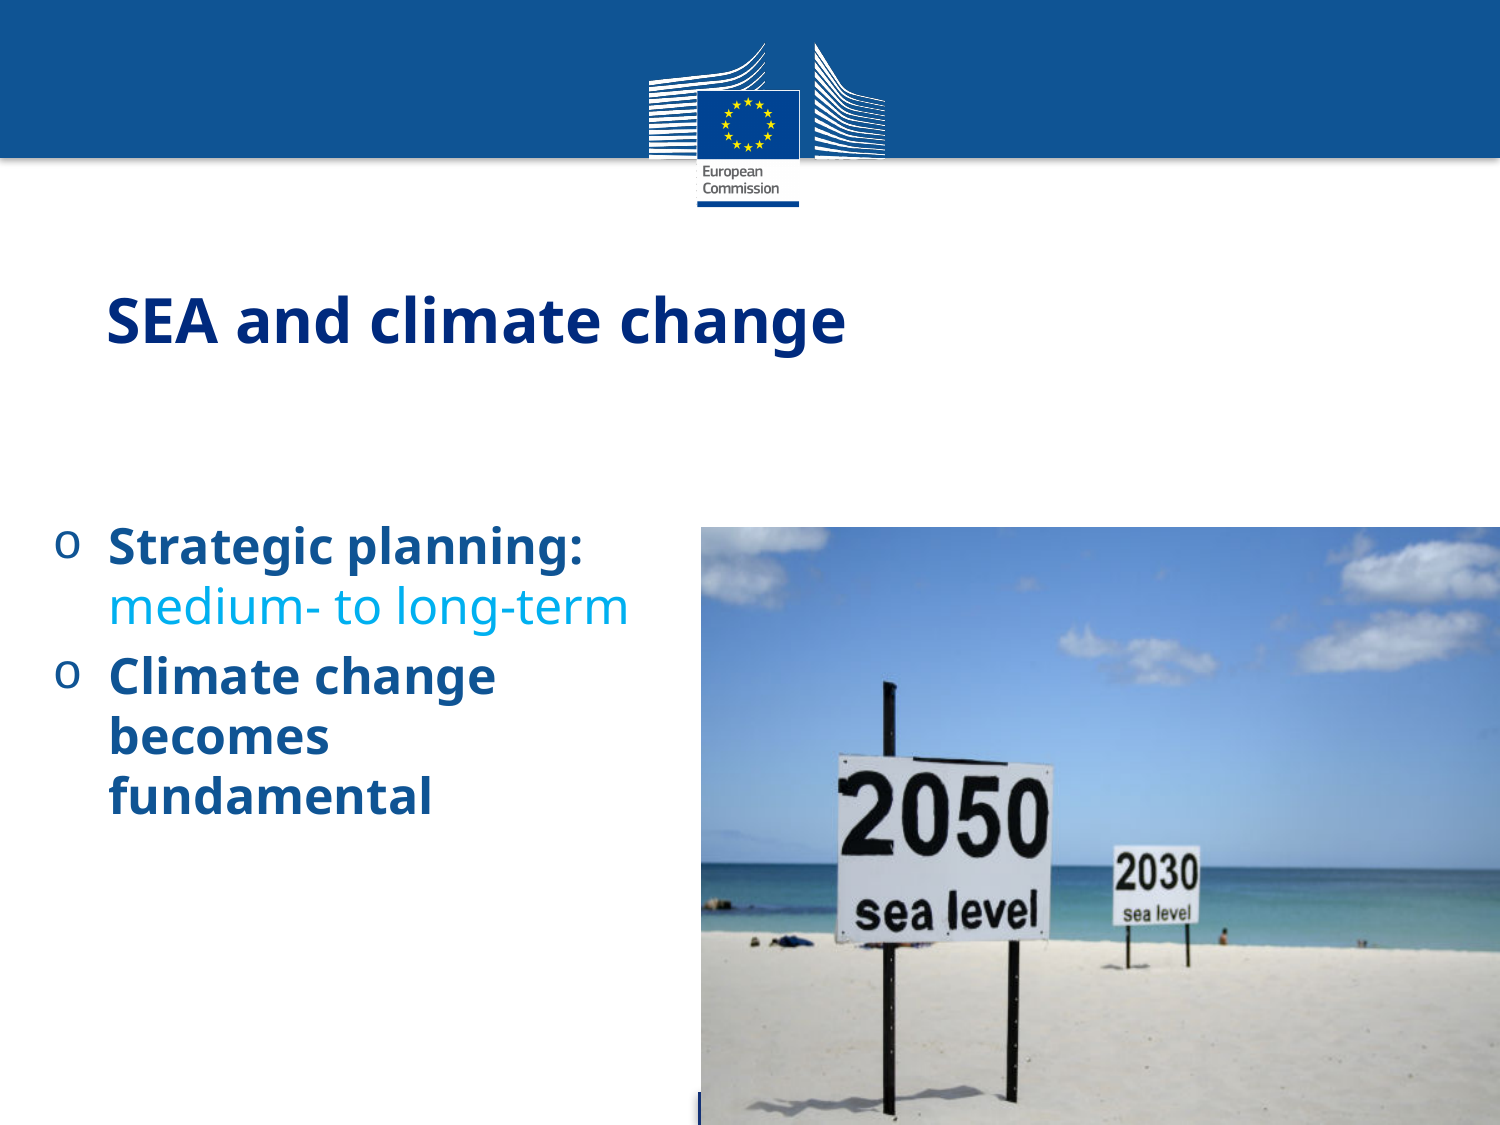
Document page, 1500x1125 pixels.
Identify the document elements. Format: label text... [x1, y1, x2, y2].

list Strategic planning: medium- to long-term Climate change becomes fundamental [37, 507, 661, 1087]
picture [649, 42, 885, 208]
title SEA and climate change [91, 241, 1442, 396]
picture [700, 527, 1500, 1125]
